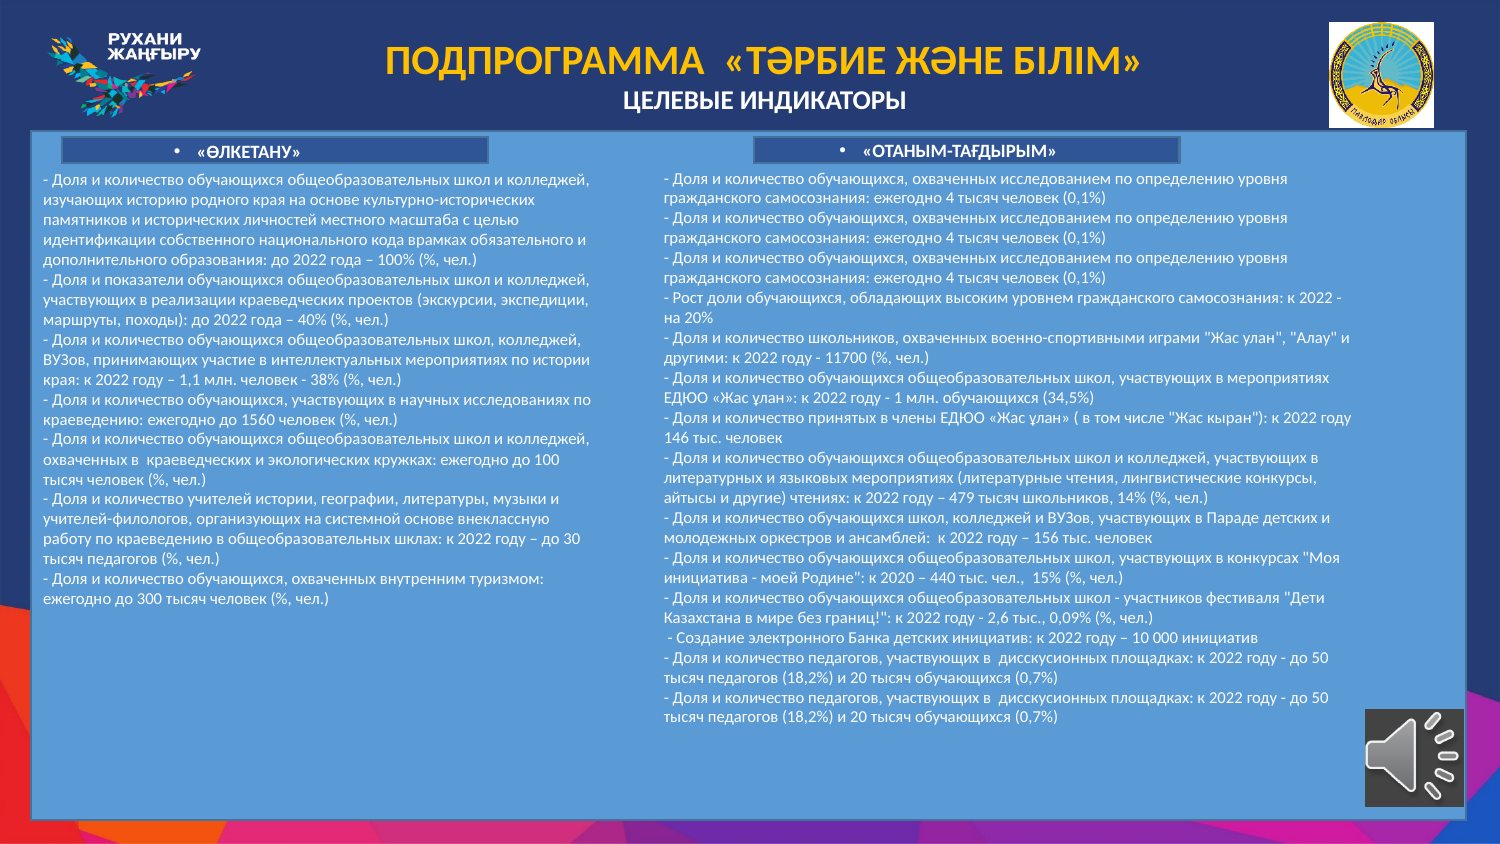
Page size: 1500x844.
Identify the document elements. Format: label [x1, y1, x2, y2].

picture [0, 0, 1500, 844]
text_box [1364, 708, 1465, 809]
